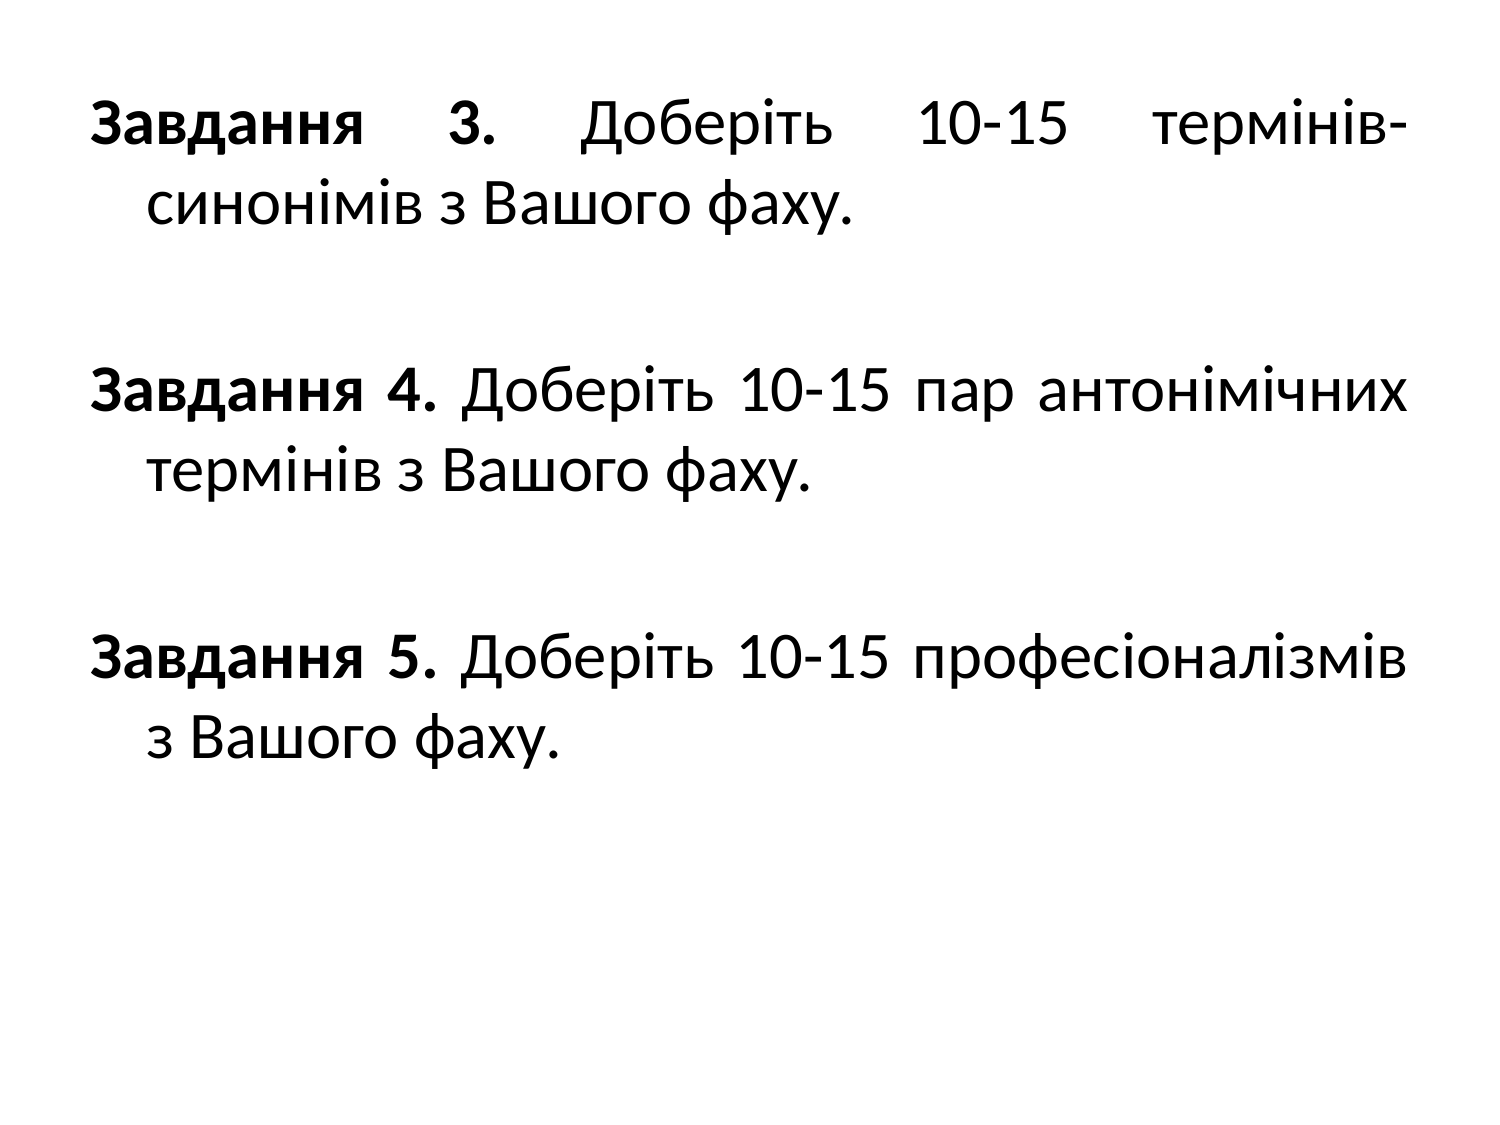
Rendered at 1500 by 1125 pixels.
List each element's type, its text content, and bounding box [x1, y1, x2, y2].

list Завдання 3. Доберіть 10-15 термінів-синонімів з Вашого фаху. Завдання 4. Доберіть 10-15 пар антонімічних термінів з Вашого фаху. Завдання 5. Доберіть 10-15 професіоналізмів з Вашого фаху. [75, 70, 1425, 1005]
